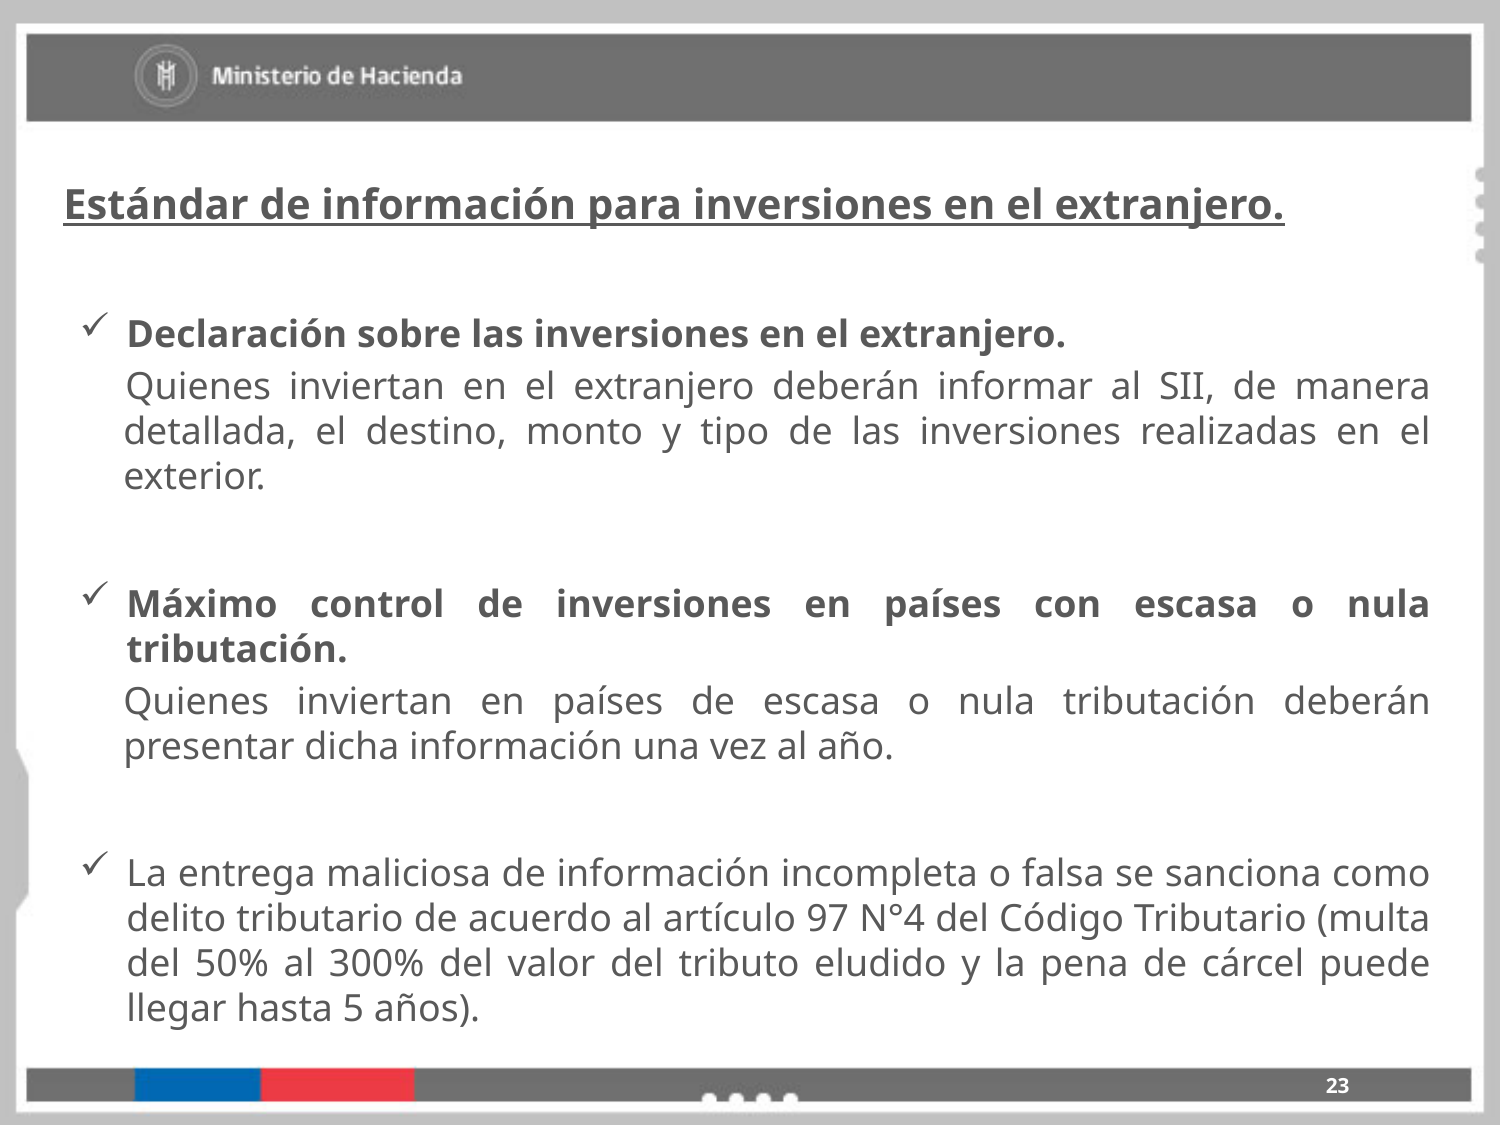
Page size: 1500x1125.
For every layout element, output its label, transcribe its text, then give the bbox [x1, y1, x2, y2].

picture [0, 0, 1500, 1125]
slide_number 23 [1014, 1070, 1365, 1103]
list Declaración sobre las inversiones en el extranjero. Quienes inviertan en el extranjero deberán informar al SII, de manera detallada, el destino, monto y tipo de las inversiones realizadas en el exterior. Máximo control de inversiones en países con escasa o nula tributación. Quienes inviertan en países de escasa o nula tributación deberán presentar dicha información una vez al año. La entrega maliciosa de información incompleta o falsa se sanciona como delito tributario de acuerdo al artículo 97 N°4 del Código Tributario (multa del 50% al 300% del valor del tributo eludido y la pena de cárcel puede llegar hasta 5 años). [64, 302, 1447, 1047]
text_box Estándar de información para inversiones en el extranjero. [48, 138, 1424, 268]
